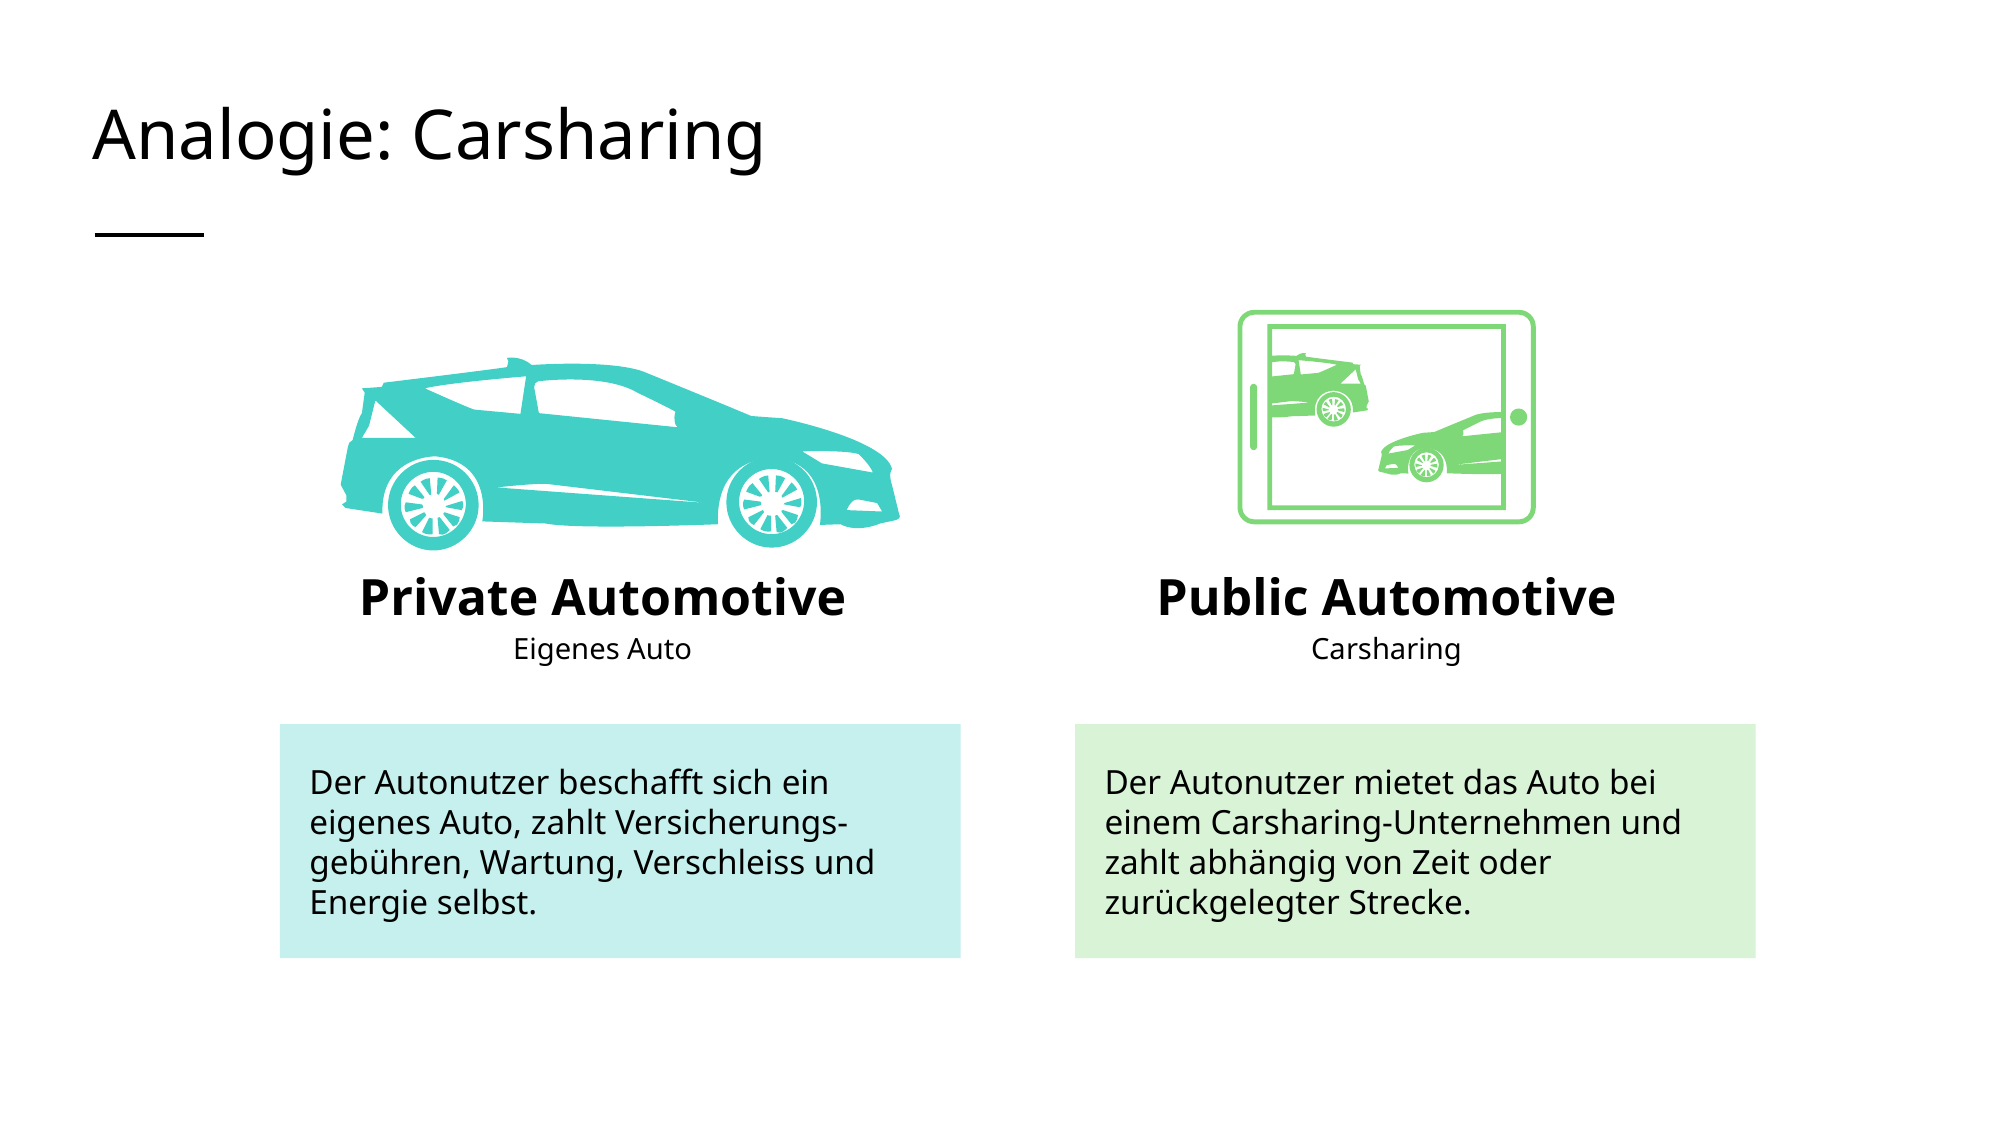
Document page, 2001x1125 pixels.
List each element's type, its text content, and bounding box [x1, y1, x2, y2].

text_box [1075, 309, 1756, 959]
title Analogie: Carsharing [77, 67, 1803, 197]
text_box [279, 357, 961, 959]
